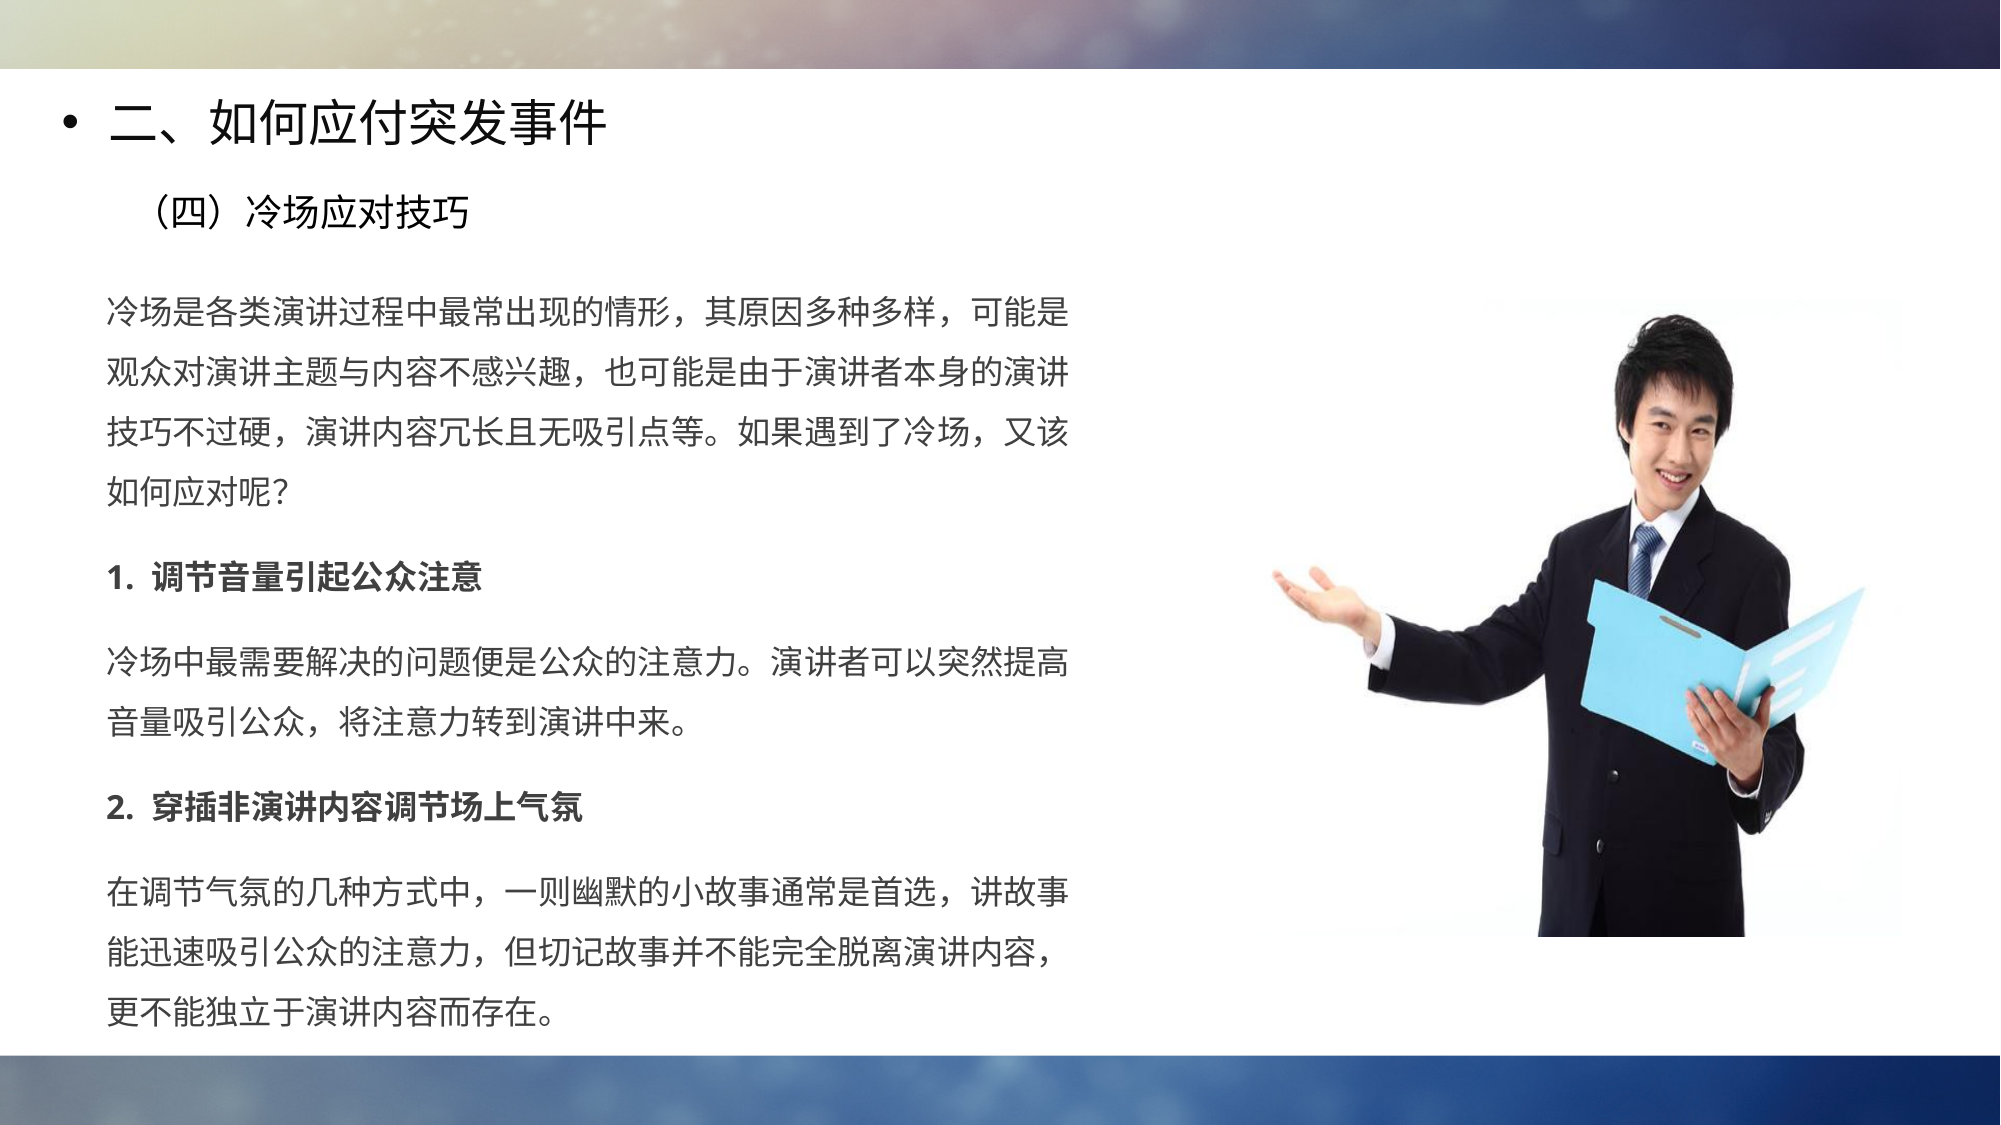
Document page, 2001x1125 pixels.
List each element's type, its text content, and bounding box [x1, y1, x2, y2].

picture [0, 0, 2000, 69]
picture [0, 1056, 2000, 1125]
text_box （四）冷场应对技巧 [117, 181, 485, 242]
text_box 冷场是各类演讲过程中最常出现的情形，其原因多种多样，可能是观众对演讲主题与内容不感兴趣，也可能是由于演讲者本身的演讲技巧不过硬，演讲内容冗长且无吸引点等。如果遇到了冷场，又该如何应对呢？ 1. 调节音量引起公众注意 冷场中最需要解决的问题便是公众的注意力。演讲者可以突然提高音量吸引公众，将注意力转到演讲中来。 2. 穿插非演讲内容调节场上气氛 在调节气氛的几种方式中，一则幽默的小故事通常是首选，讲故事能迅速吸引公众的注意力，但切记故事并不能完全脱离演讲内容，更不能独立于演讲内容而存在。 [91, 264, 1099, 1039]
text_box 二、如何应付突发事件 [46, 84, 925, 160]
picture [1123, 300, 1902, 937]
